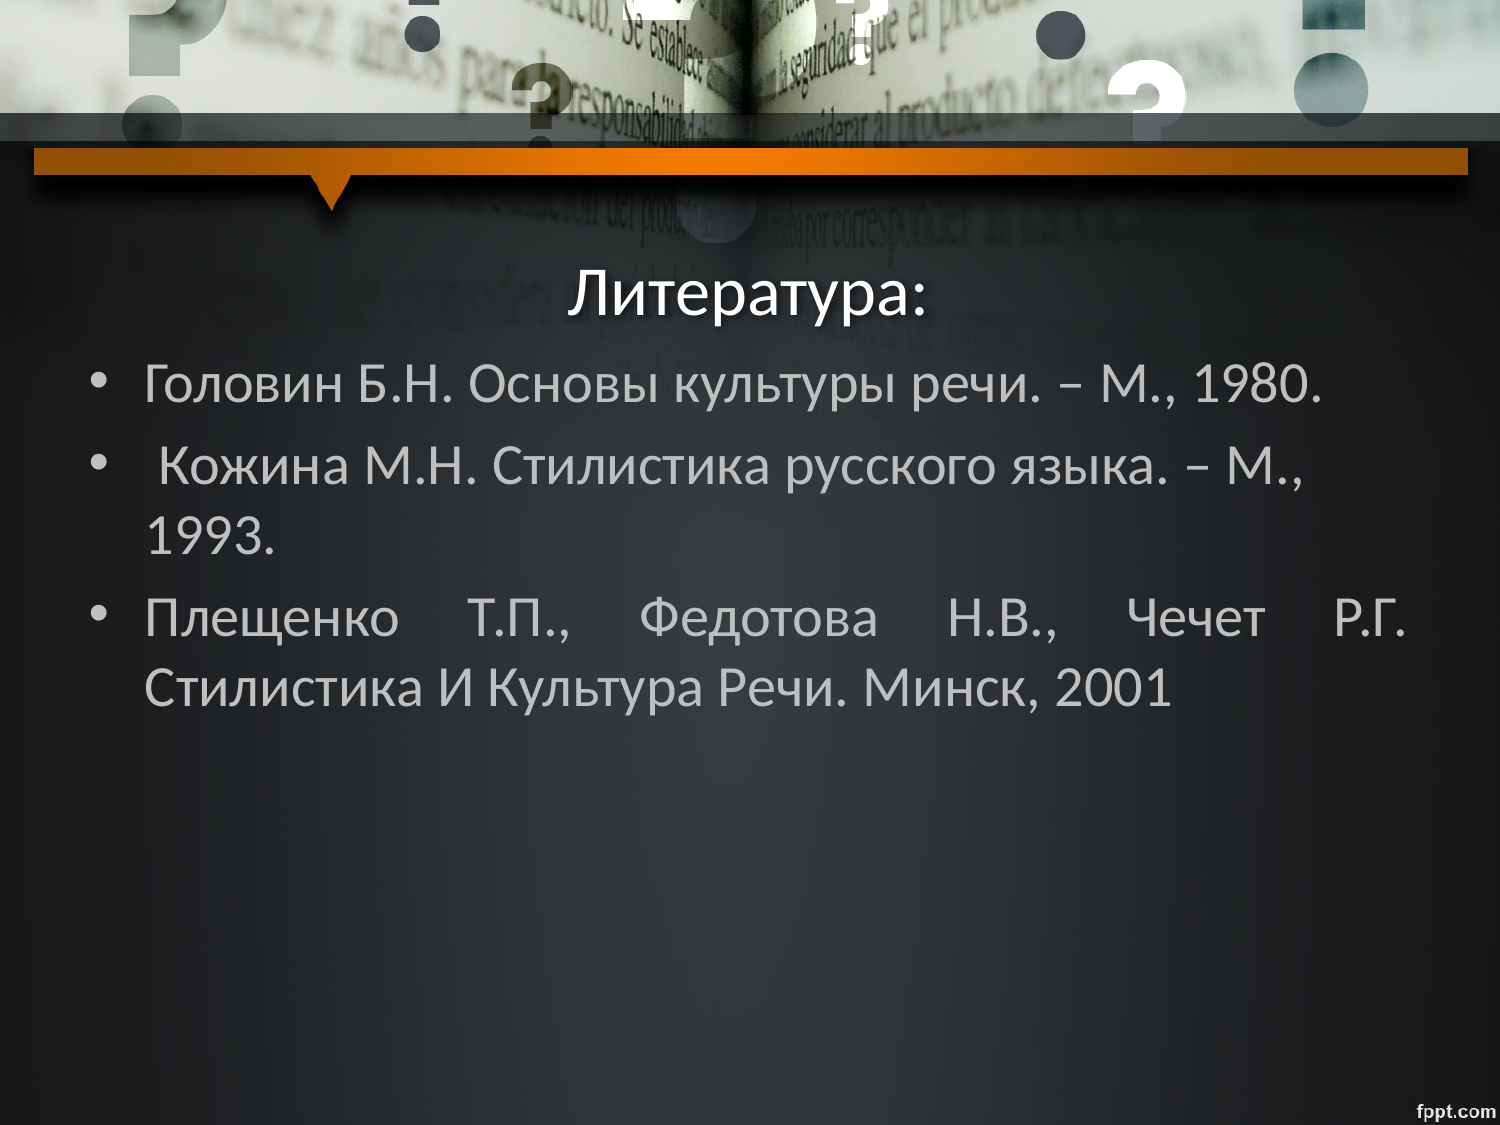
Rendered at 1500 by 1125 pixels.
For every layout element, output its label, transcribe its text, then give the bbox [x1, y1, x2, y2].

picture [0, 0, 1500, 1125]
list Головин Б.Н. Основы культуры речи. – М., 1980. Кожина М.Н. Стилистика русского языка. – М., 1993. Плещенко Т.П., Федотова Н.В., Чечет Р.Г. Стилистика И Культура Речи. Минск, 2001 [73, 337, 1424, 1014]
title Литература: [73, 236, 1424, 337]
